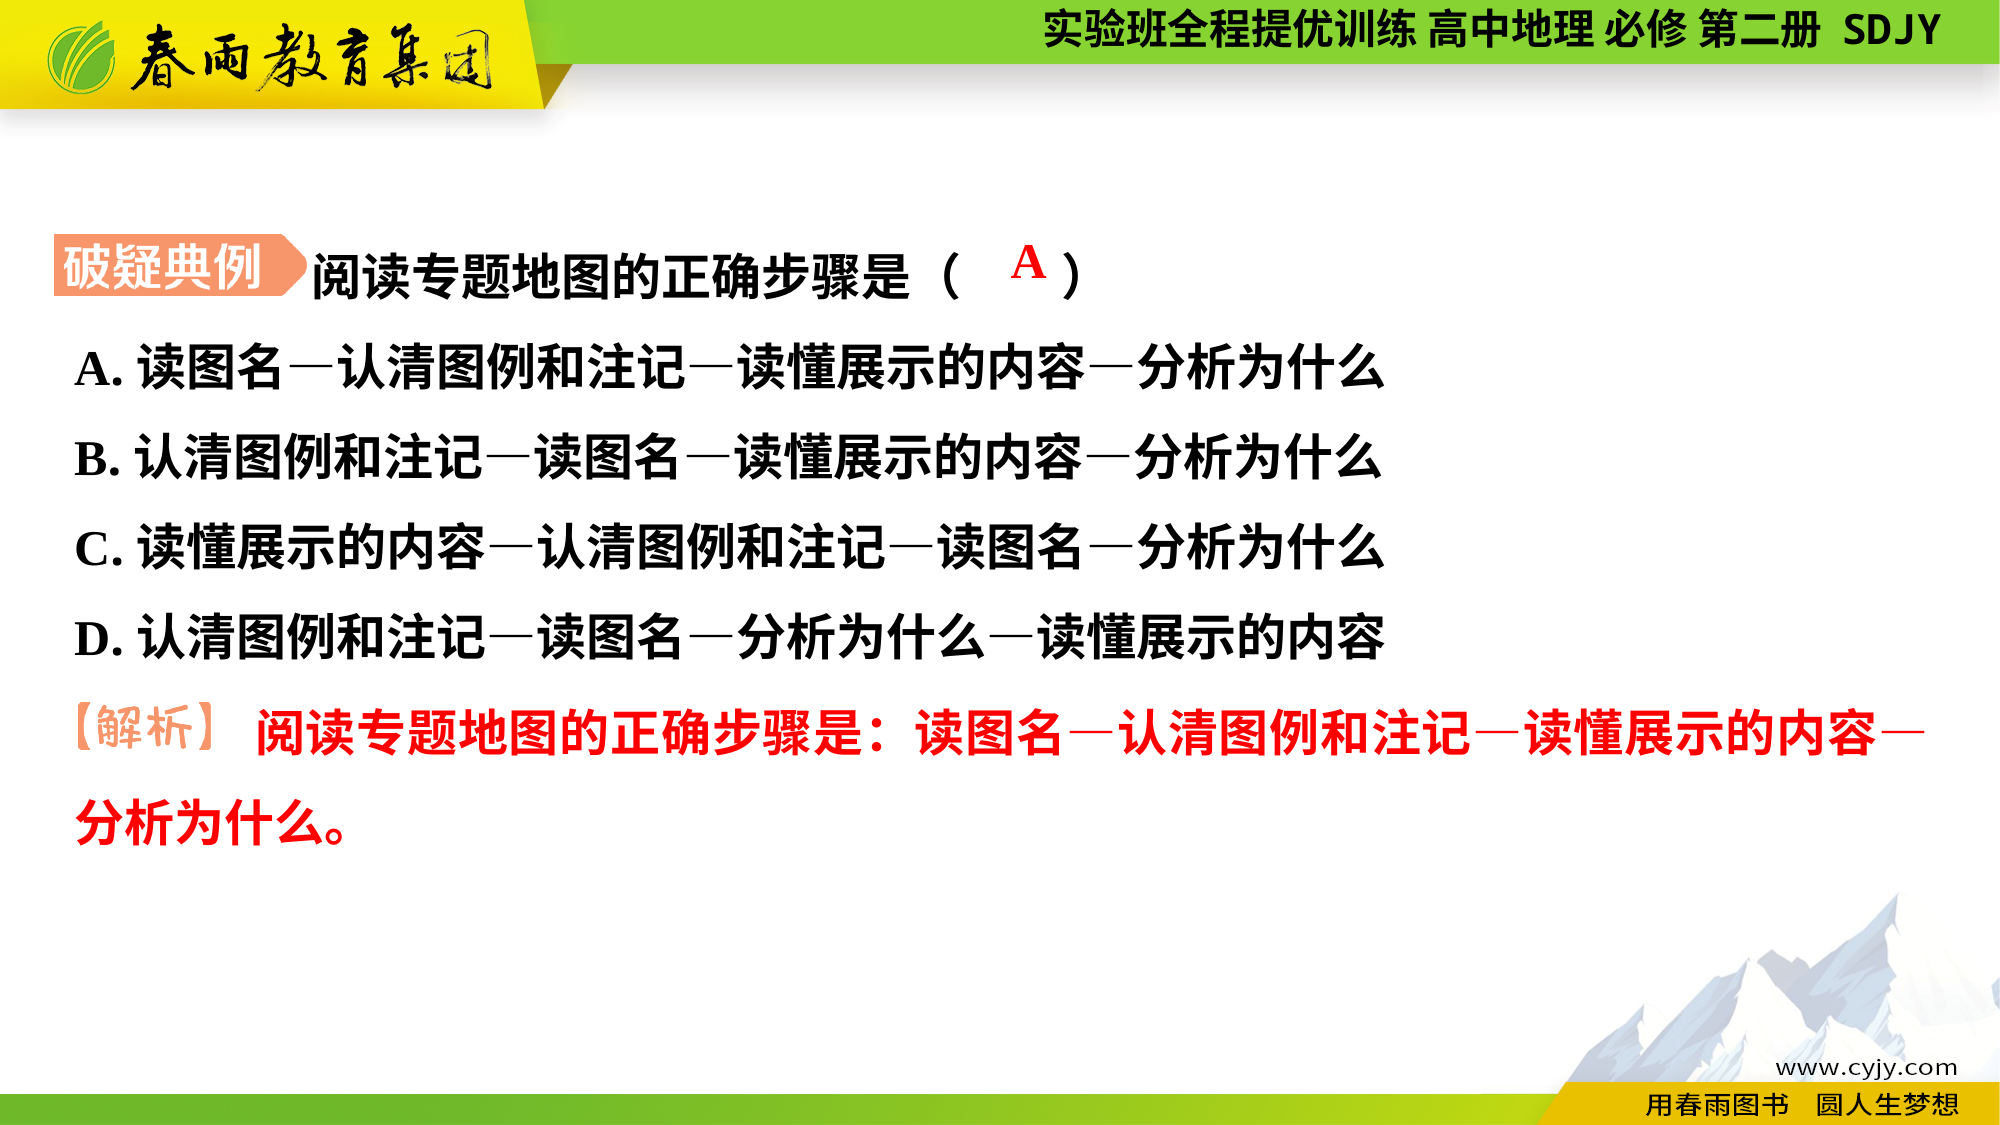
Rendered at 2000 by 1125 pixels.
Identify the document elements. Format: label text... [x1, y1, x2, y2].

list 阅读专题地图的正确步骤是（ ） A.读图名—认清图例和注记—读懂展示的内容—分析为什么 B.认清图例和注记—读图名—读懂展示的内容—分析为什么 C.读懂展示的内容—认清图例和注记—读图名—分析为什么 D.认清图例和注记—读图名—分析为什么—读懂展示的内容 [59, 208, 1944, 663]
text_box 阅读专题地图的正确步骤是：读图名—认清图例和注记—读懂展示的内容—分析为什么。 [59, 663, 1944, 859]
text_box A [995, 221, 1062, 297]
picture [0, 0, 2000, 1125]
